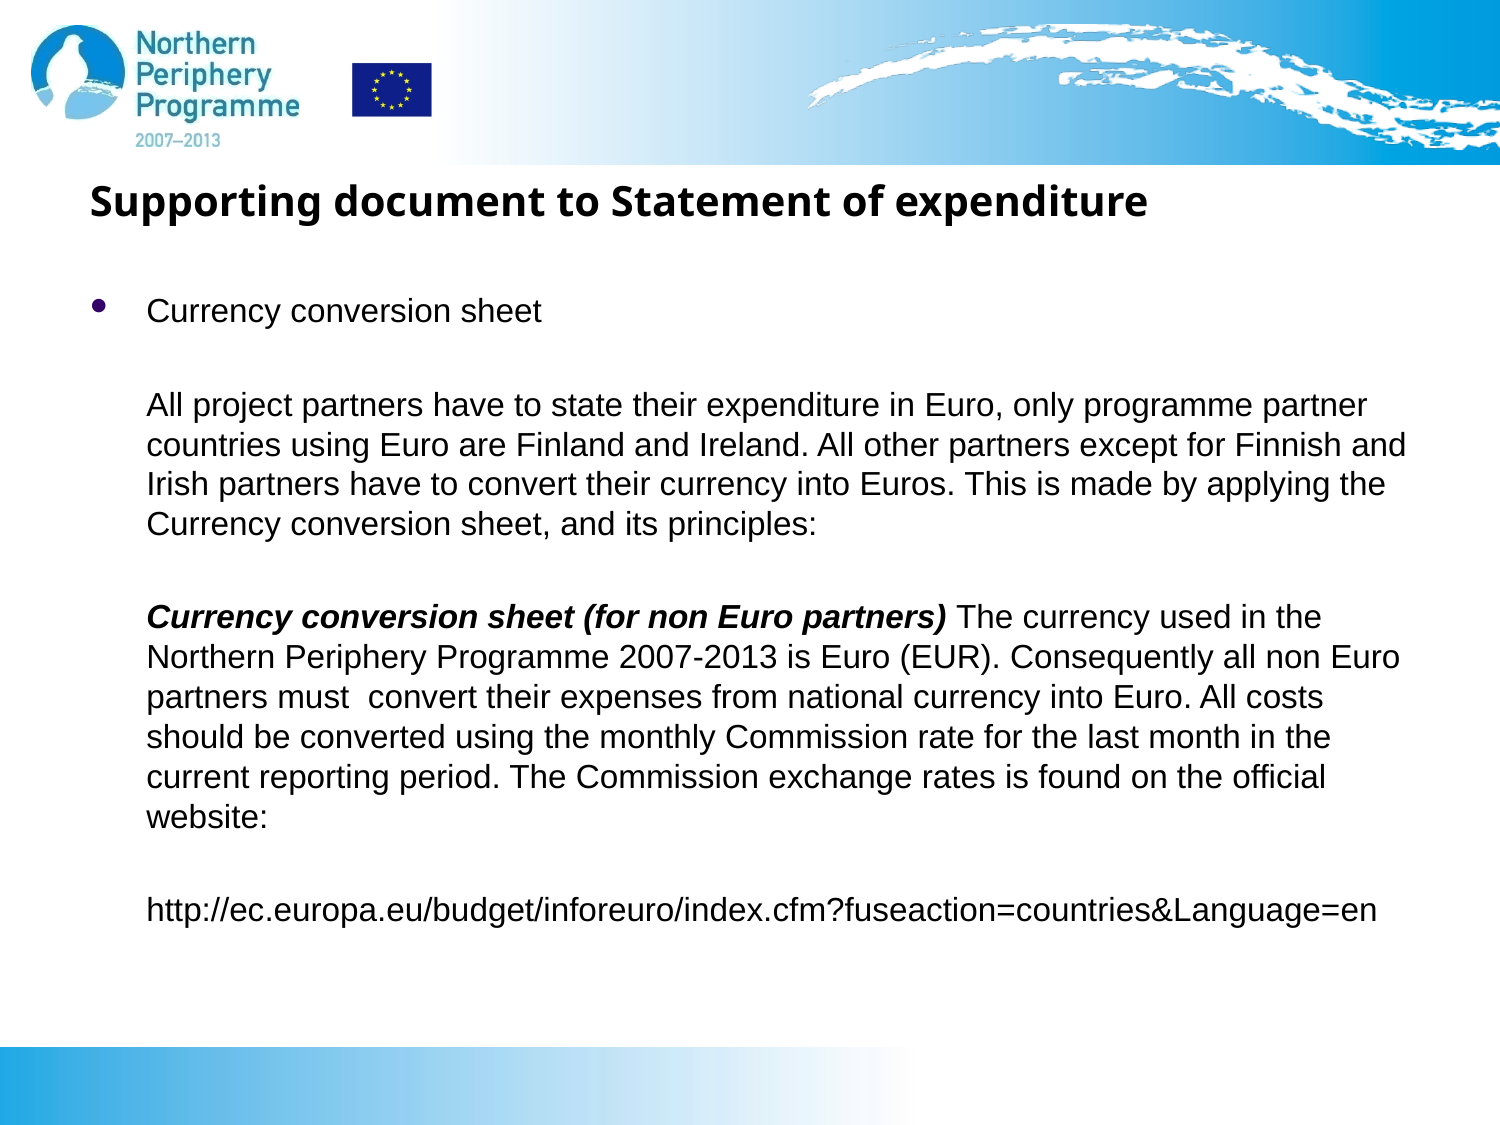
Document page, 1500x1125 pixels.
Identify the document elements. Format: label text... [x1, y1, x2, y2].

picture [297, 0, 1500, 165]
picture [0, 1047, 1053, 1125]
list Currency conversion sheet All project partners have to state their expenditure in Euro, only programme partner countries using Euro are Finland and Ireland. All other partners except for Finnish and Irish partners have to convert their currency into Euros. This is made by applying the Currency conversion sheet, and its principles: Currency conversion sheet (for non Euro partners) The currency used in the Northern Periphery Programme 2007-2013 is Euro (EUR). Consequently all non Euro partners must convert their expenses from national currency into Euro. All costs should be converted using the monthly Commission rate for the last month in the current reporting period. The Commission exchange rates is found on the official website: http://ec.europa.eu/budget/inforeuro/index.cfm?fuseaction=countries&Language=en [74, 281, 1426, 1006]
picture [31, 25, 75, 147]
picture [1476, 100, 1500, 107]
text_box Supporting document to Statement of expenditure [75, 20, 1313, 233]
